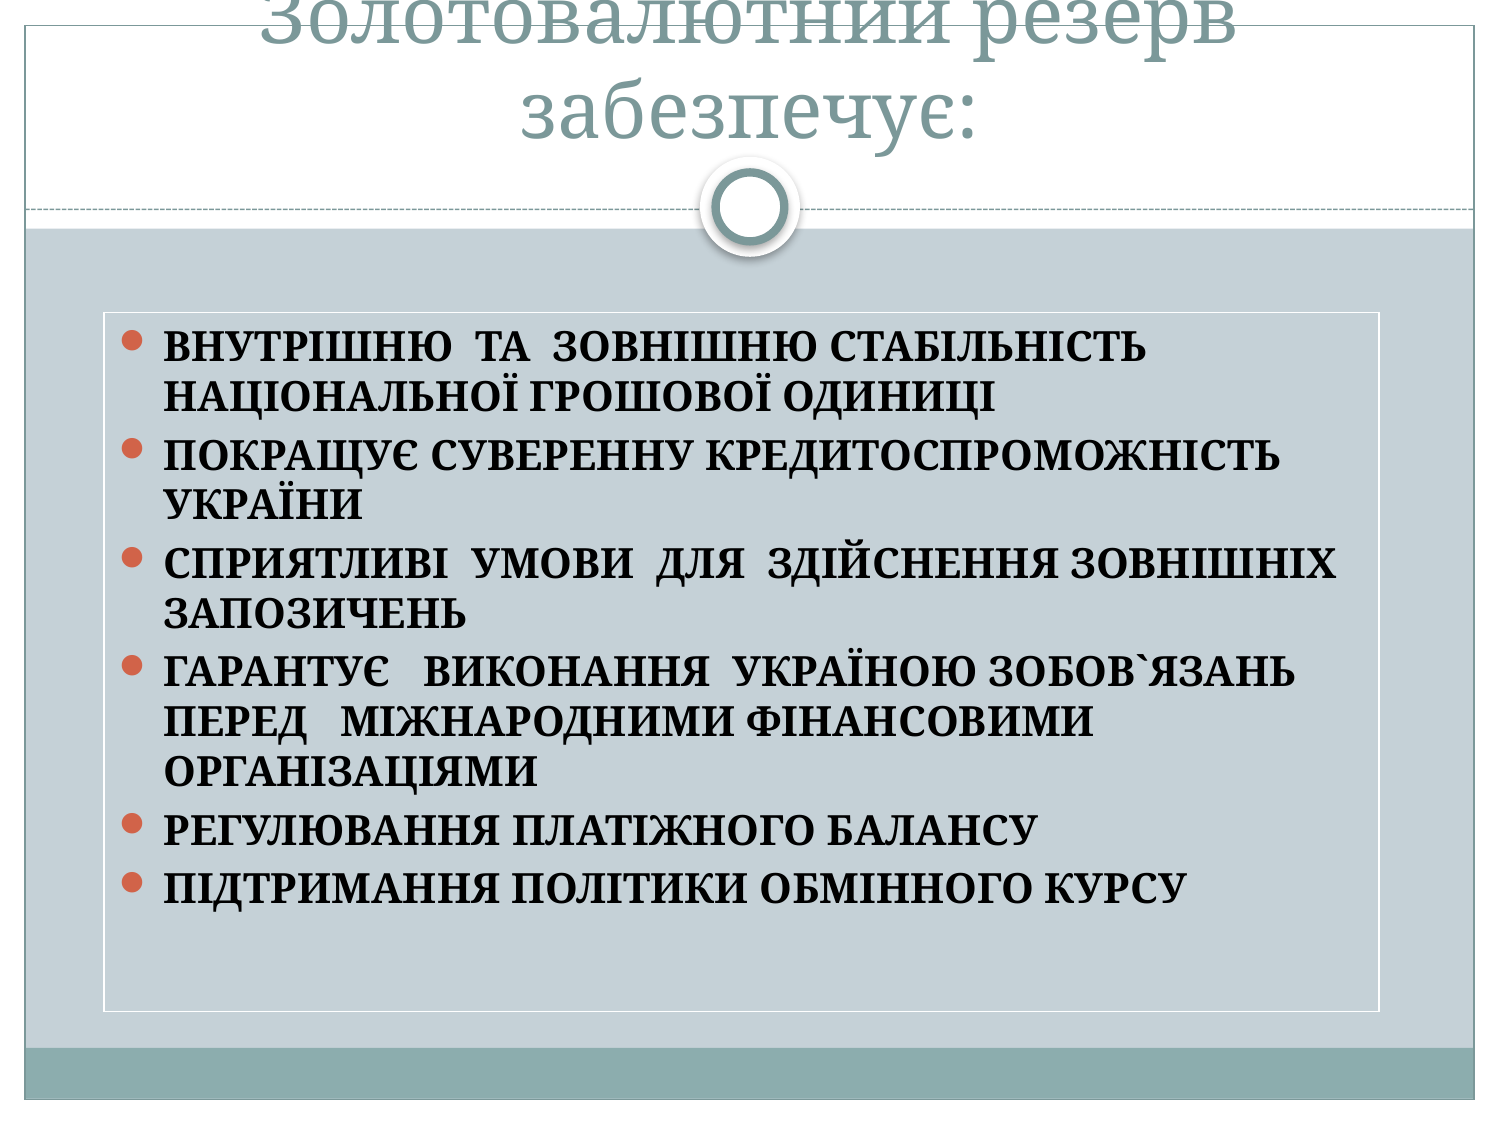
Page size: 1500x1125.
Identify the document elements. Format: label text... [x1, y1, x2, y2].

title Золотовалютний резерв забезпечує: [49, 37, 1450, 163]
list ВНУТРІШНЮ ТА ЗОВНІШНЮ СТАБІЛЬНІСТЬ НАЦІОНАЛЬНОЇ ГРОШОВОЇ ОДИНИЦІ ПОКРАЩУЄ СУВЕРЕННУ КРЕДИТОСПРОМОЖНІСТЬ УКРАЇНИ СПРИЯТЛИВІ УМОВИ ДЛЯ ЗДІЙСНЕННЯ ЗОВНІШНІХ ЗАПОЗИЧЕНЬ ГАРАНТУЄ ВИКОНАННЯ УКРАЇНОЮ ЗОБОВ`ЯЗАНЬ ПЕРЕД МІЖНАРОДНИМИ ФІНАНСОВИМИ ОРГАНІЗАЦІЯМИ РЕГУЛЮВАННЯ ПЛАТІЖНОГО БАЛАНСУ ПІДТРИМАННЯ ПОЛІТИКИ ОБМІННОГО КУРСУ [103, 312, 1380, 1012]
